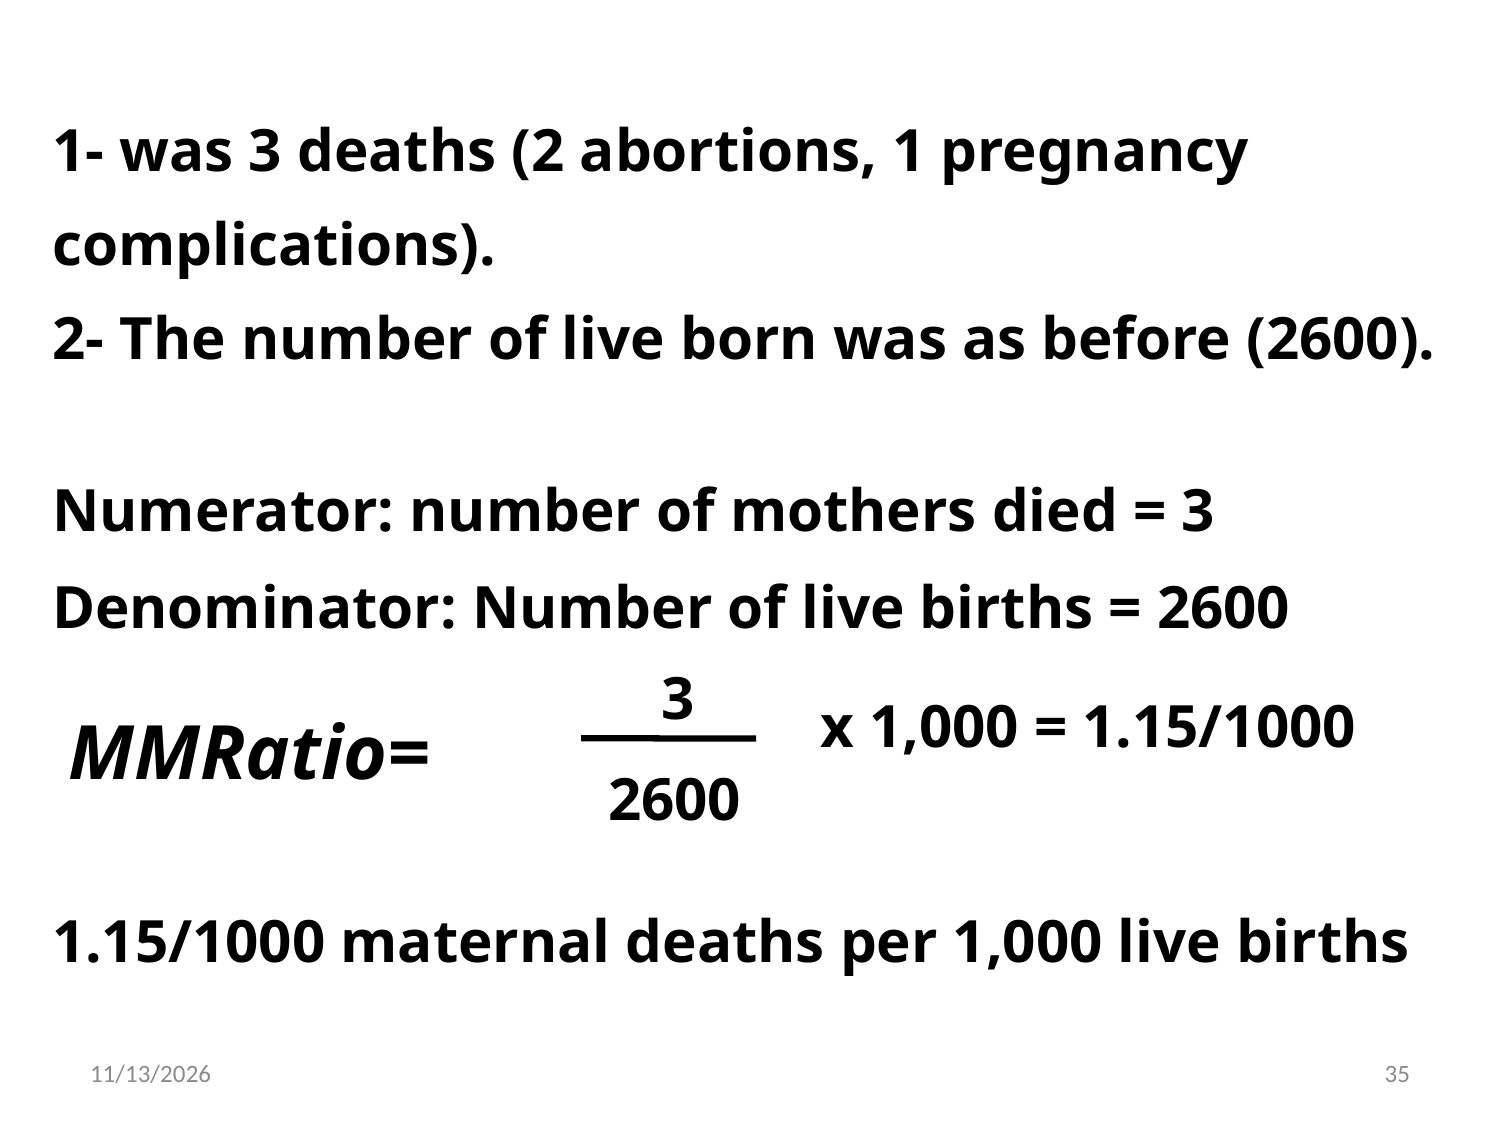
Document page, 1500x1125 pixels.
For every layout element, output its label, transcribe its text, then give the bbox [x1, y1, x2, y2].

text_box x 1,000 = 1.15/1000 [805, 681, 1372, 767]
text_box 2600 [593, 755, 757, 840]
text_box 1.15/1000 maternal deaths per 1,000 live births [37, 862, 1461, 982]
text_box 3 [646, 654, 710, 735]
slide_number 35 [1074, 1042, 1425, 1103]
text_box Numerator: number of mothers died = 3 Denominator: Number of live births = 2600 [37, 437, 1450, 648]
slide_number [75, 1042, 425, 1103]
text_box 1- was 3 deaths (2 abortions, 1 pregnancy complications). 2- The number of live born was as before (2600). [37, 82, 1475, 379]
text_box MMRatio= [53, 696, 446, 802]
